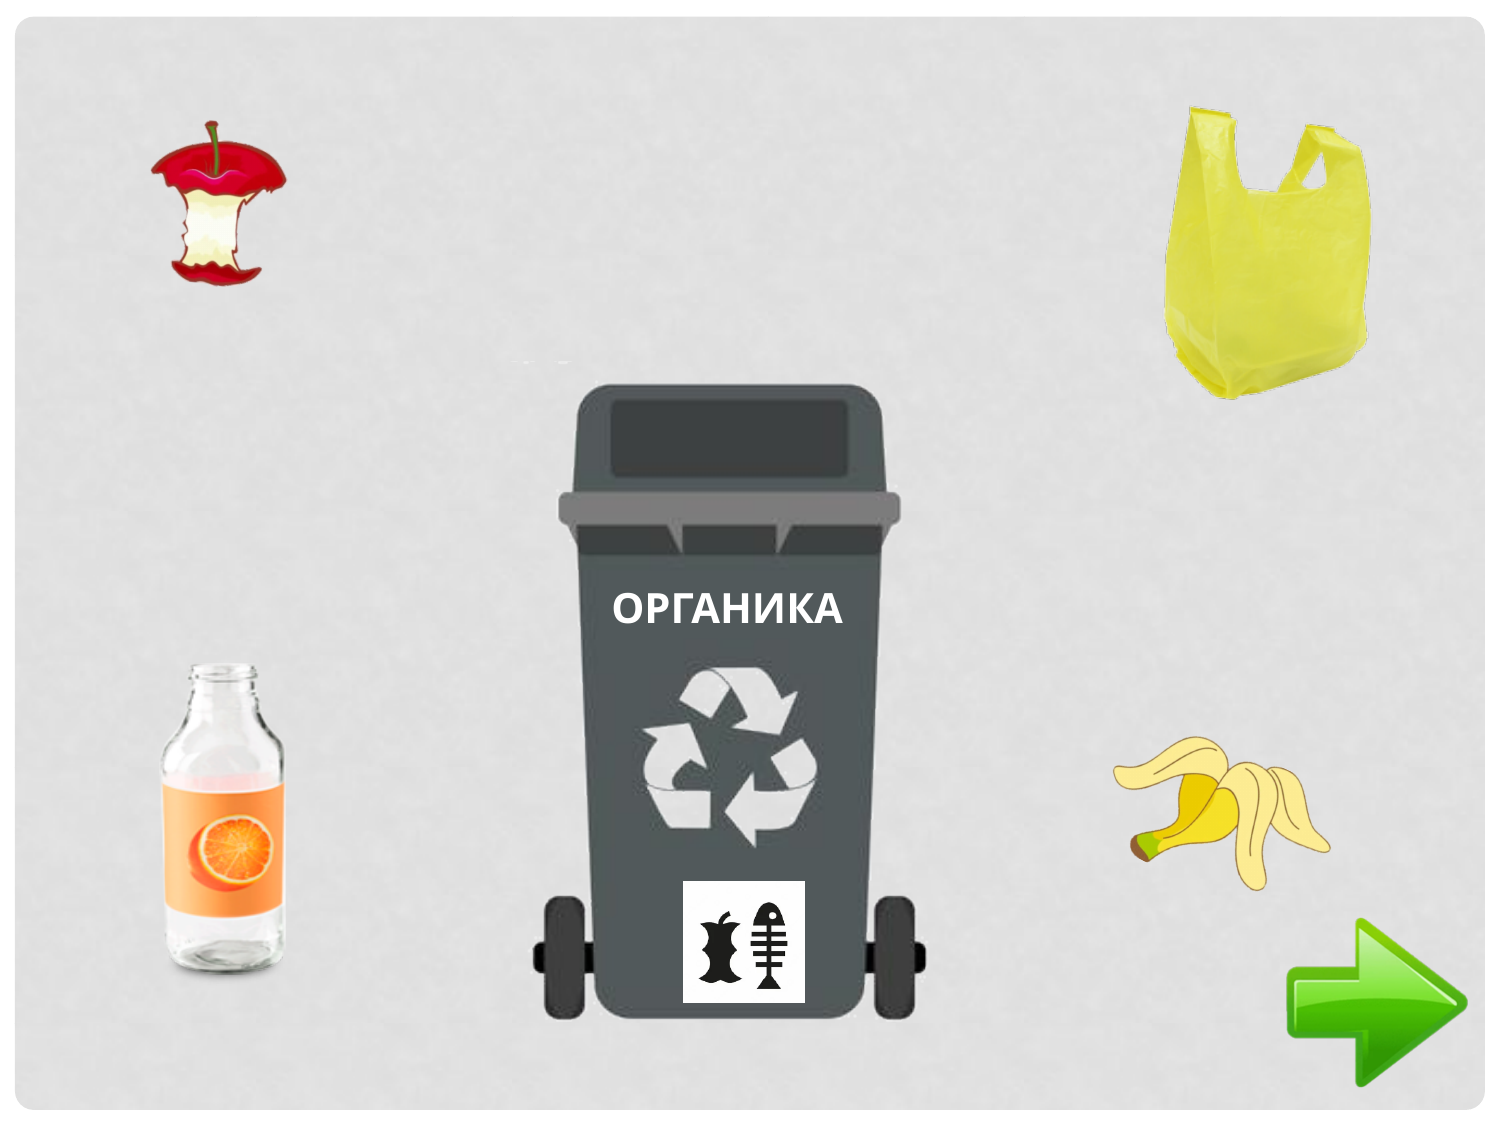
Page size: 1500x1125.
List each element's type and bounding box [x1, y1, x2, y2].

picture [1049, 685, 1500, 1096]
picture [1114, 103, 1415, 404]
picture [37, 90, 394, 316]
picture [137, 639, 294, 990]
picture [489, 361, 963, 1112]
